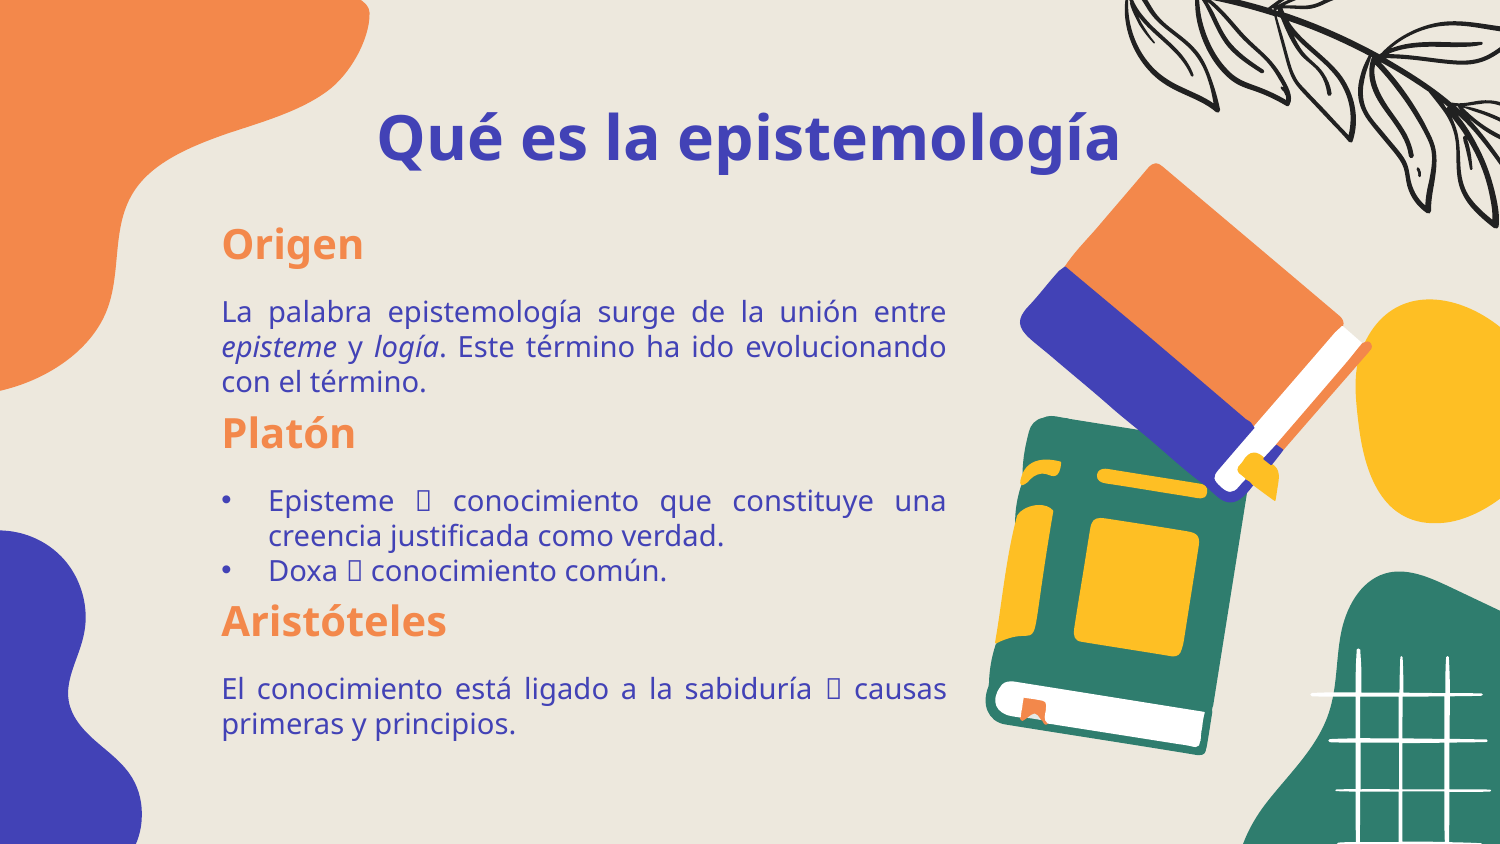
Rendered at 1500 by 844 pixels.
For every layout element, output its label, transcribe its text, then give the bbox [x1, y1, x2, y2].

title Origen [206, 209, 963, 278]
subtitle El conocimiento está ligado a la sabiduría  causas primeras y principios. [206, 655, 963, 755]
subtitle La palabra epistemología surge de la unión entre episteme y logía. Este término ha ido evolucionando con el término. [206, 278, 963, 378]
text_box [981, 416, 1254, 755]
title Aristóteles [206, 586, 963, 655]
title Qué es la epistemología [118, 88, 1382, 183]
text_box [1017, 163, 1373, 502]
subtitle Episteme  conocimiento que constituye una creencia justificada como verdad. Doxa  conocimiento común. [206, 466, 963, 555]
title Platón [206, 397, 963, 466]
